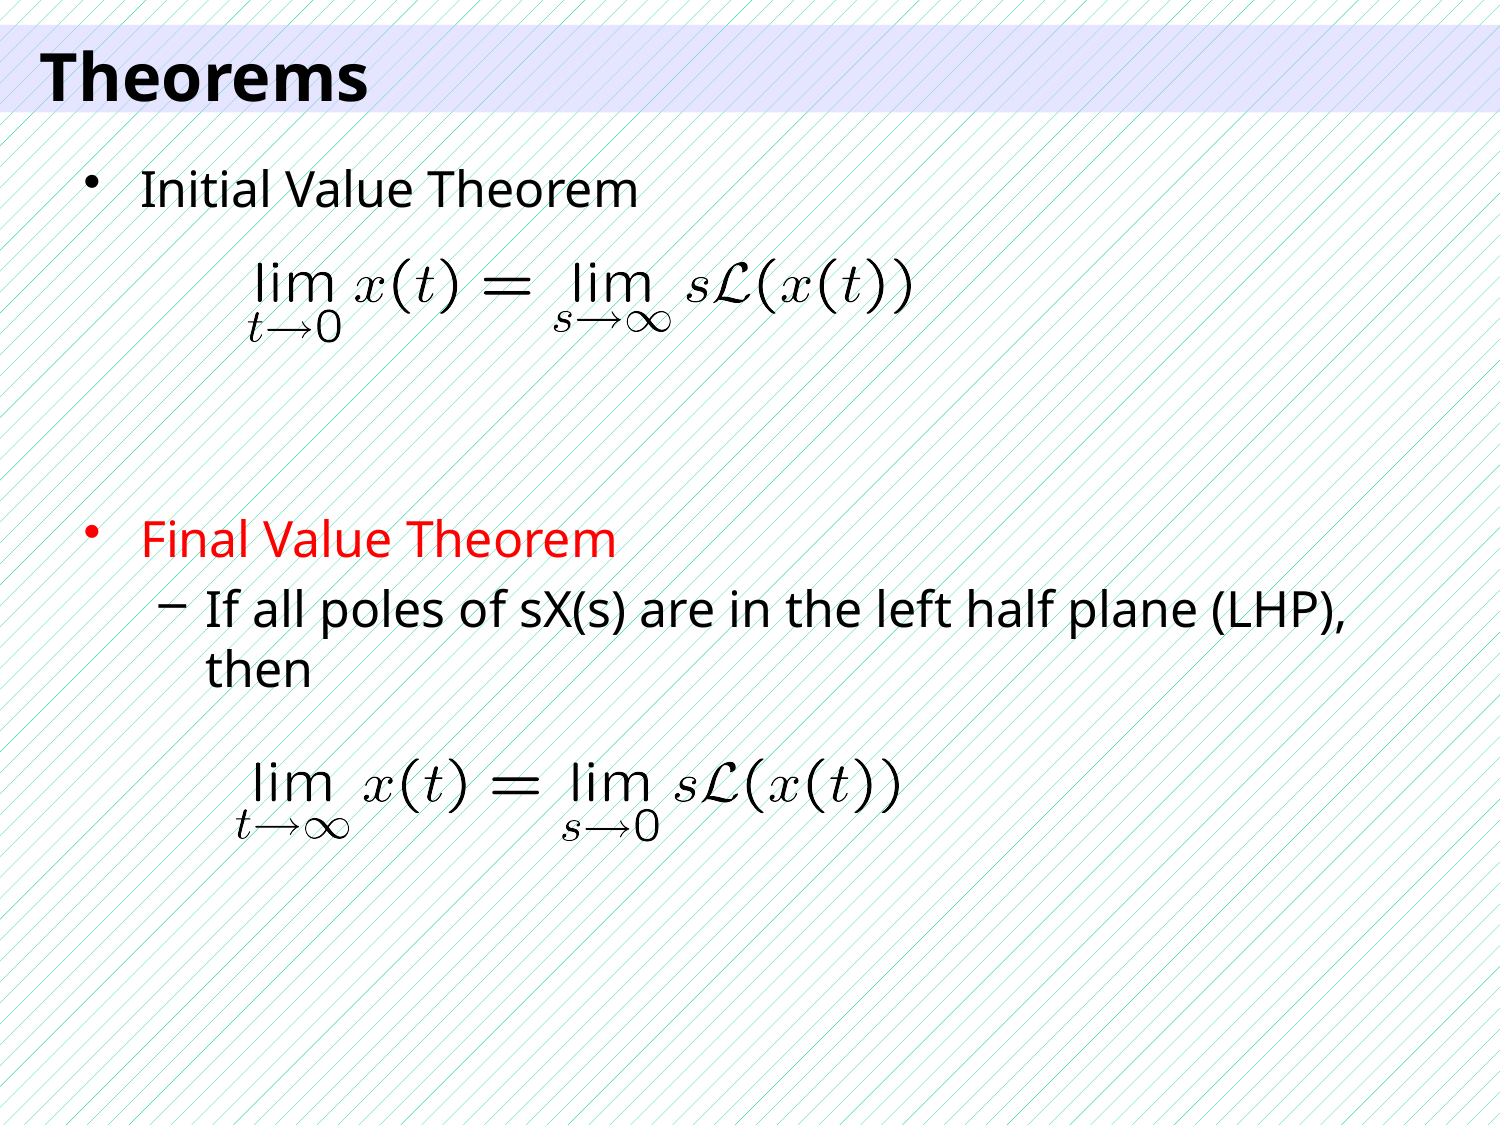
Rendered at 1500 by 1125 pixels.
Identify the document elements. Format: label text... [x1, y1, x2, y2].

title Theorems [24, 24, 1476, 126]
list Initial Value Theorem Final Value Theorem If all poles of sX(s) are in the left half plane (LHP), then [68, 149, 1432, 1101]
picture [246, 256, 913, 345]
picture [235, 755, 901, 845]
